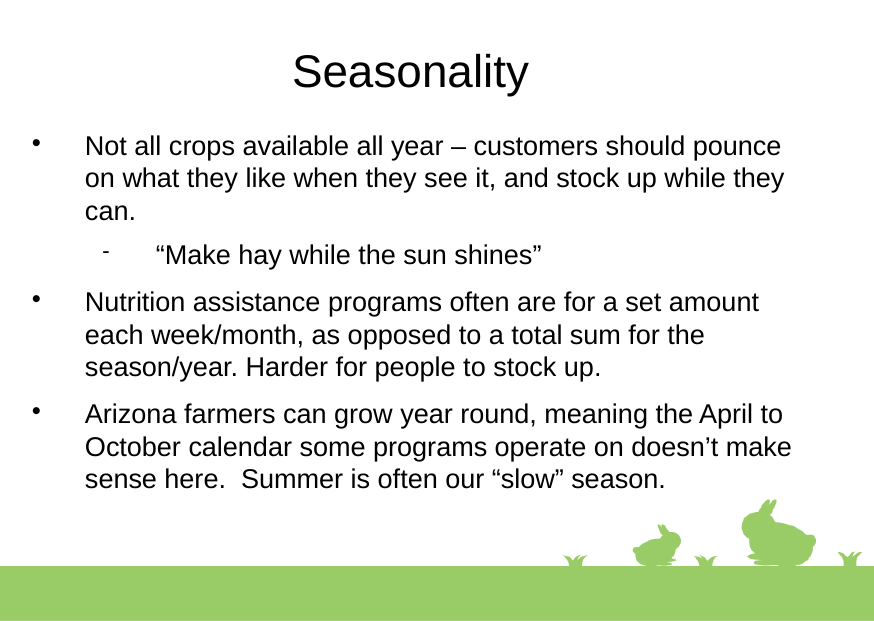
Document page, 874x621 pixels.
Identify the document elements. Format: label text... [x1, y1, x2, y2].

text_box Not all crops available all year – customers should pounce on what they like when they see it, and stock up while they can. “Make hay while the sun shines” Nutrition assistance programs often are for a set amount each week/month, as opposed to a total sum for the season/year. Harder for people to stock up. Arizona farmers can grow year round, meaning the April to October calendar some programs operate on doesn’t make sense here. Summer is often our “slow” season. [14, 128, 801, 488]
picture [0, 0, 874, 621]
text_box Seasonality [17, 17, 804, 121]
